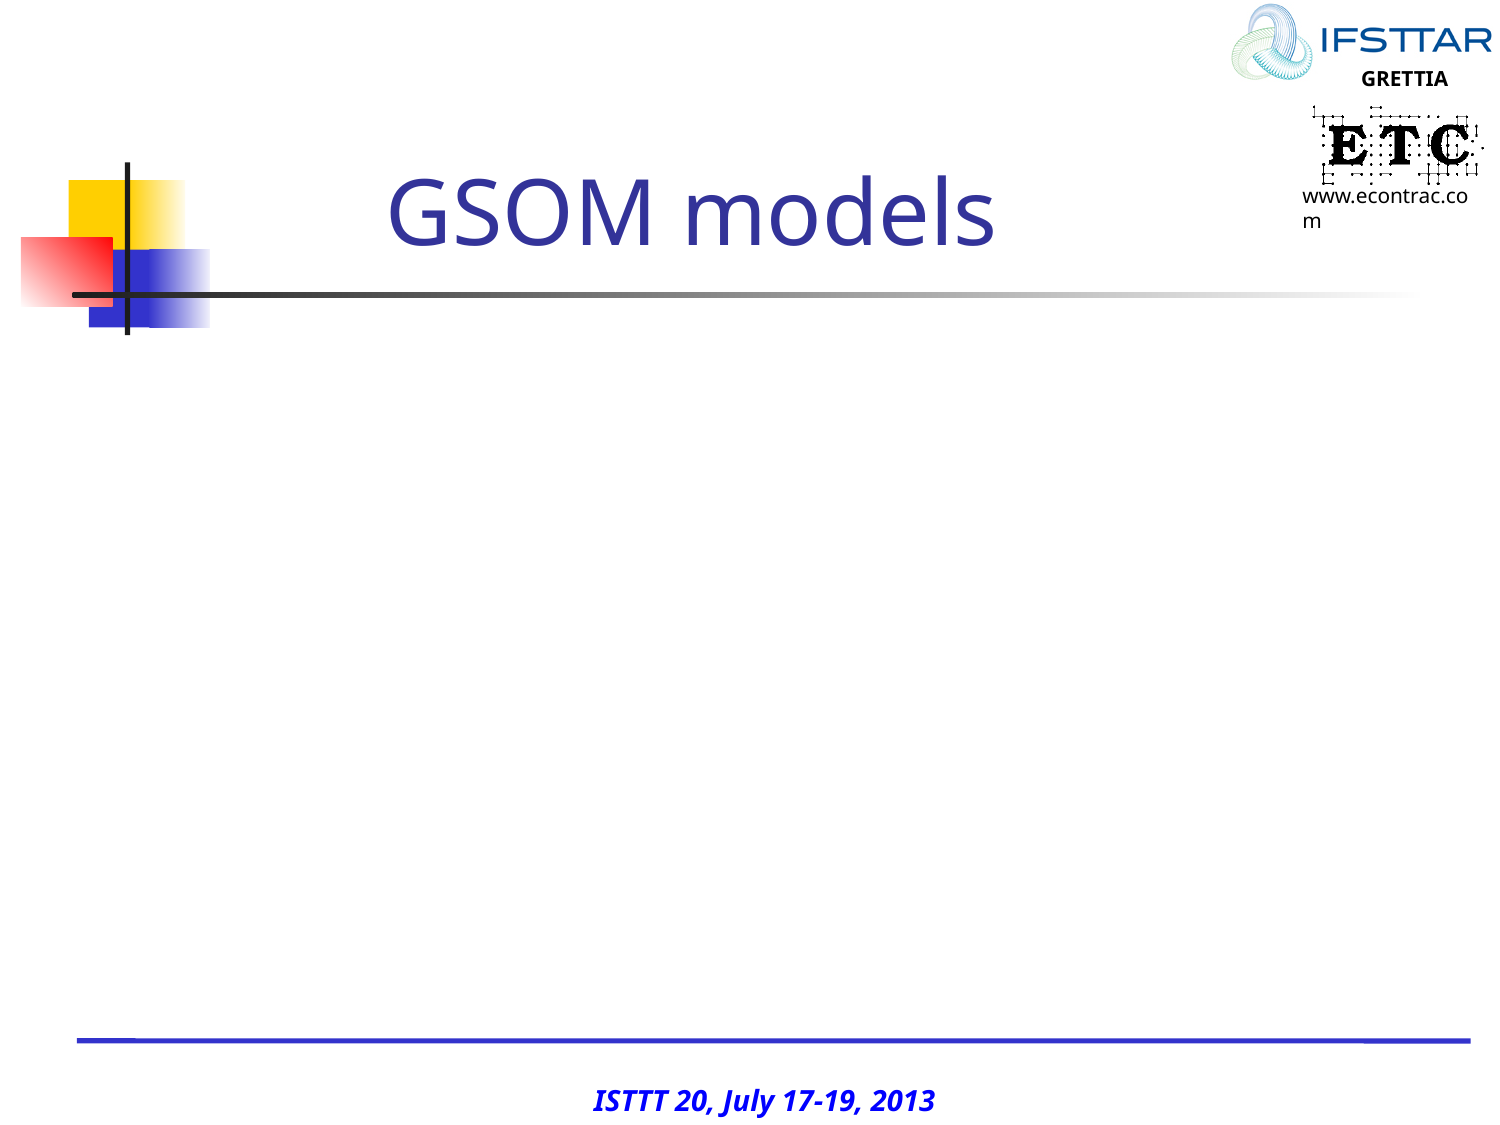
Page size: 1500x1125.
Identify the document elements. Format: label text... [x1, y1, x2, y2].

picture [1230, 2, 1494, 82]
title GSOM models [370, 81, 1255, 272]
picture [1312, 105, 1484, 185]
picture [1409, 74, 1417, 82]
footer ISTTT 20, July 17-19, 2013 [64, 1042, 1465, 1125]
